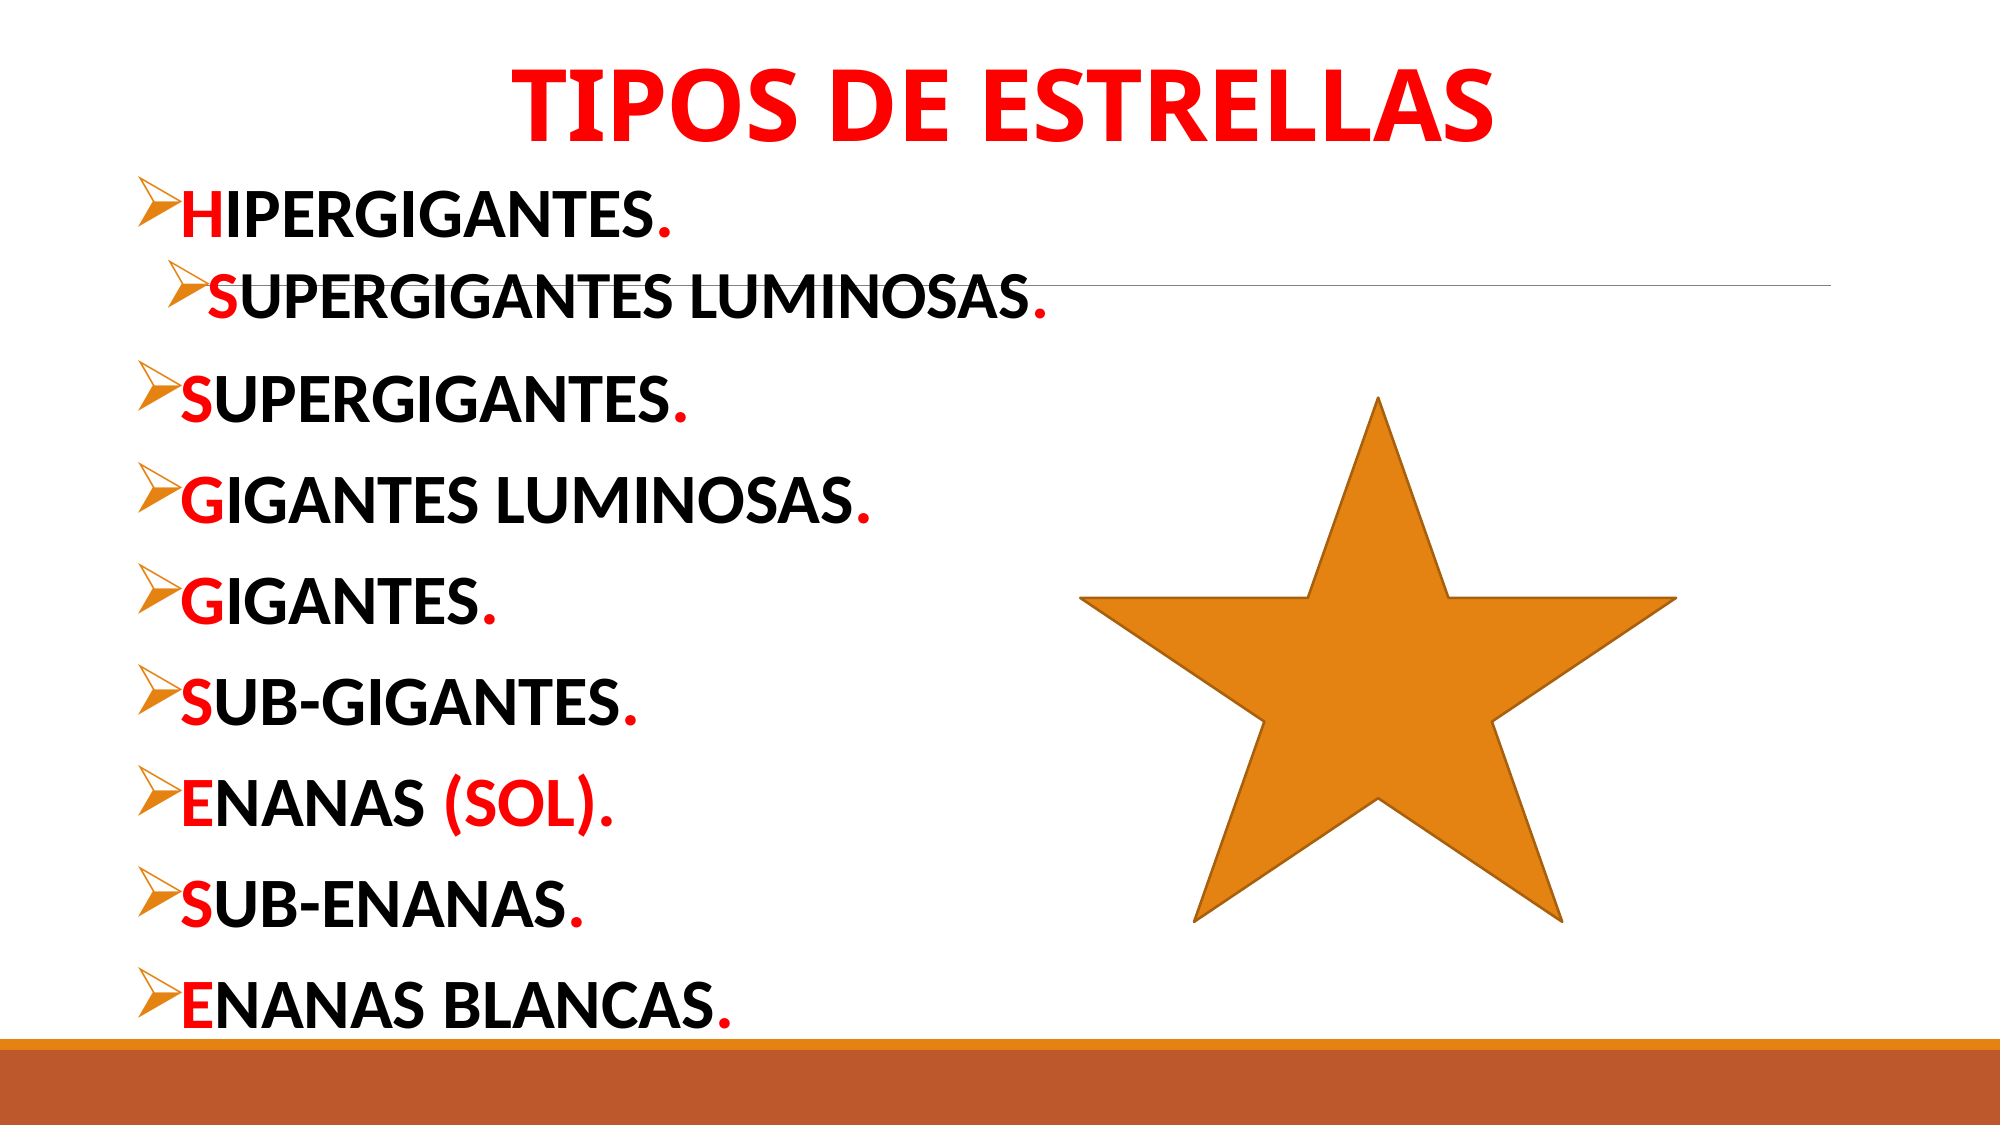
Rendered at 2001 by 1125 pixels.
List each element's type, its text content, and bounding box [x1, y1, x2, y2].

list HIPERGIGANTES. SUPERGIGANTES LUMINOSAS. SUPERGIGANTES. GIGANTES LUMINOSAS. GIGANTES. SUB-GIGANTES. ENANAS (SOL). SUB-ENANAS. ENANAS BLANCAS. [132, 169, 1893, 1056]
text_box [1078, 396, 1678, 923]
title TIPOS DE ESTRELLAS [190, 16, 1841, 169]
